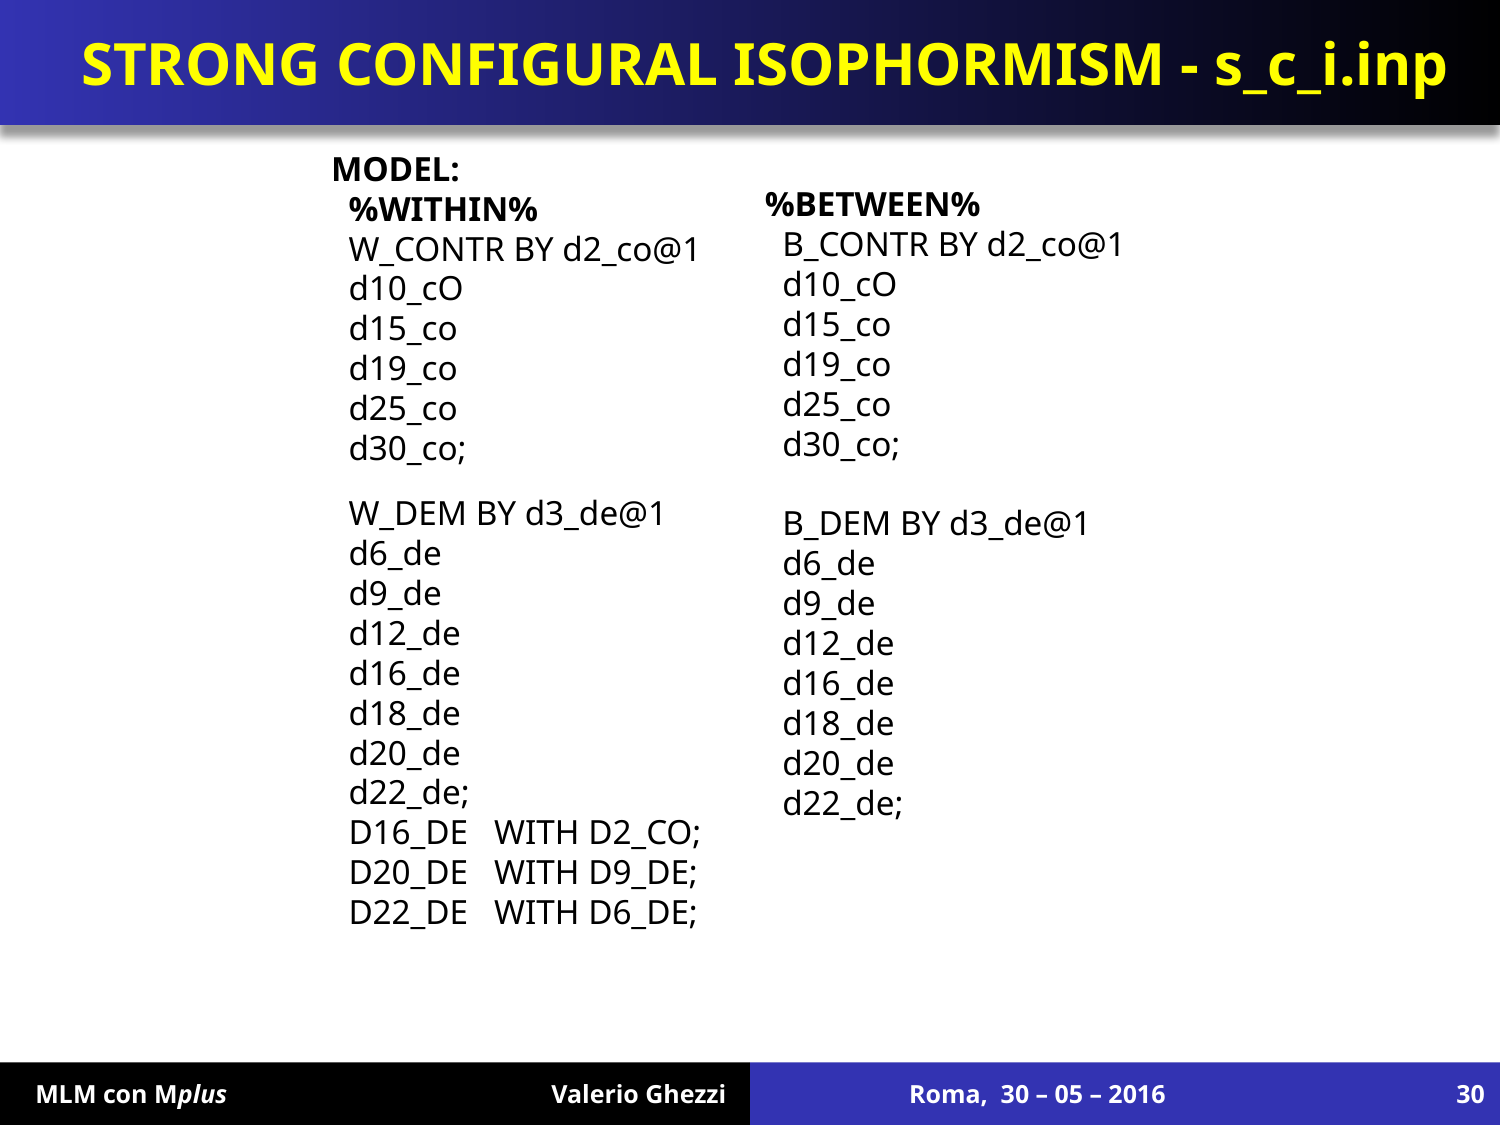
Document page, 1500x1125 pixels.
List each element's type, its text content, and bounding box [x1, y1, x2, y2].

title STRONG CONFIGURAL ISOPHORMISM - s_c_i.inp [0, 0, 1500, 126]
text_box Roma, 30 – 05 – 2016 [750, 1062, 1325, 1125]
text_box %BETWEEN% B_CONTR BY d2_co@1 d10_cO d15_co d19_co d25_co d30_co; B_DEM BY d3_de@1 d6_de d9_de d12_de d16_de d18_de d20_de d22_de; [750, 175, 1161, 830]
list MLM con Mplus Valerio Ghezzi [0, 1062, 750, 1125]
slide_number 30 [1325, 1065, 1500, 1125]
text_box MODEL: %WITHIN% W_CONTR BY d2_co@1 d10_cO d15_co d19_co d25_co d30_co; W_DEM BY d3_de@1 d6_de d9_de d12_de d16_de d18_de d20_de d22_de; D16_DE WITH D2_CO; D20_DE WITH D9_DE; D22_DE WITH D6_DE; [316, 140, 750, 964]
